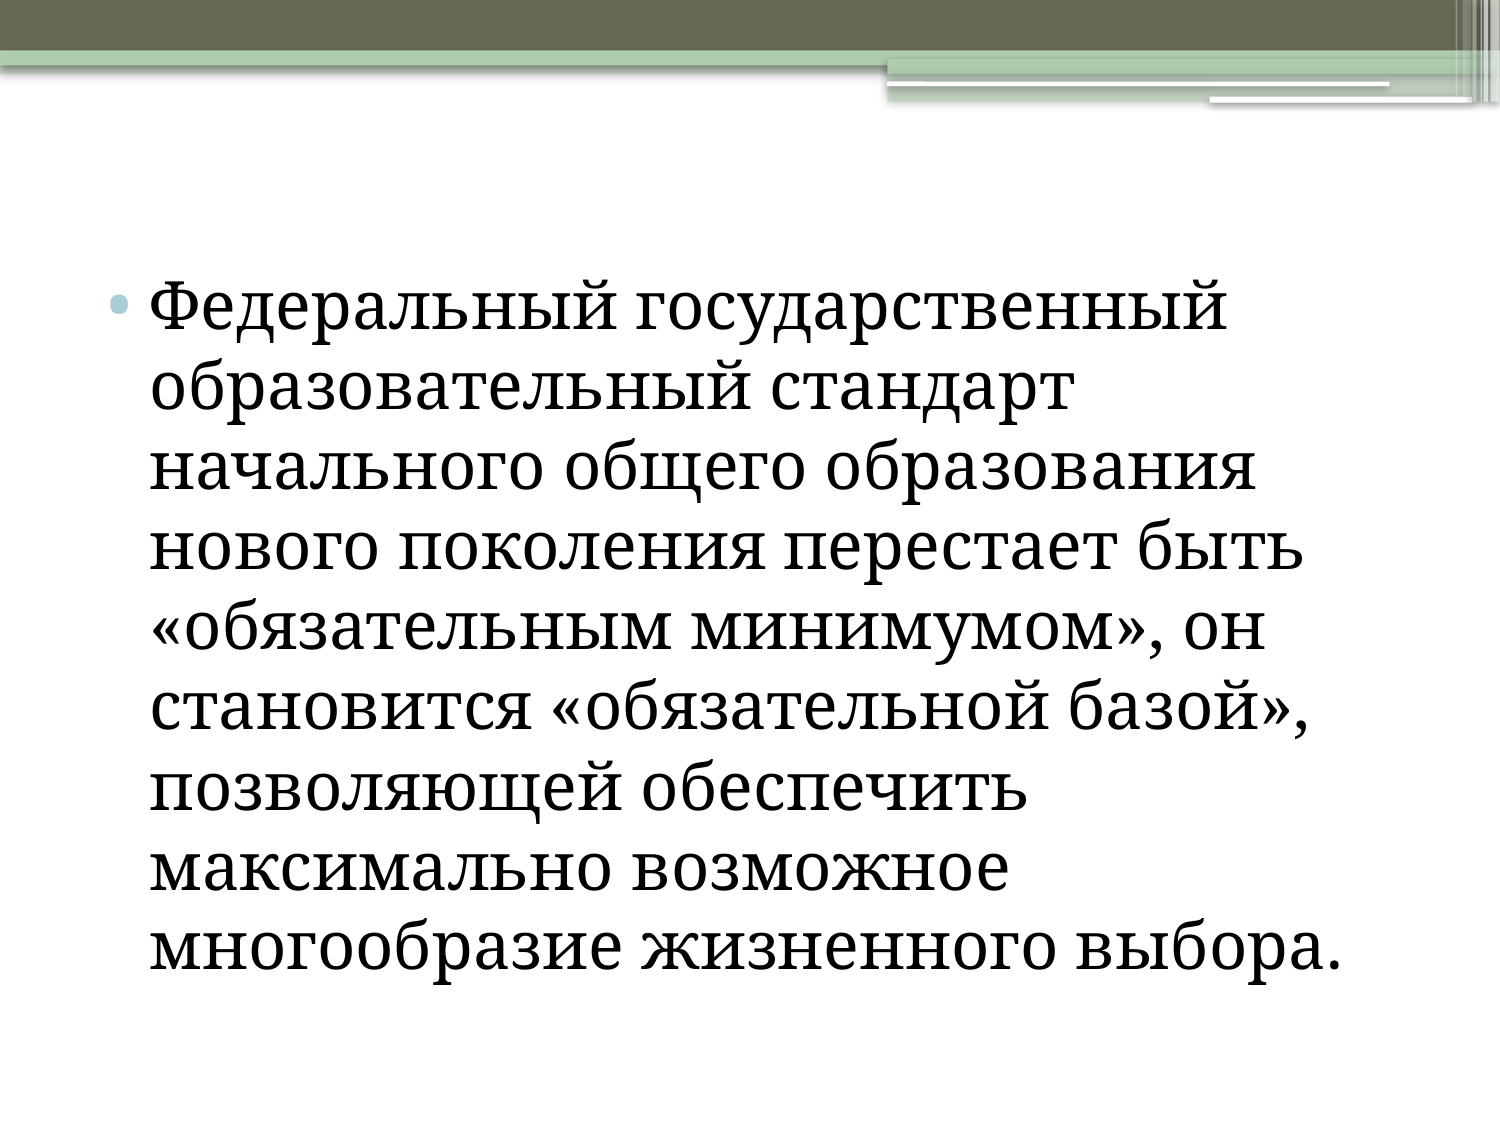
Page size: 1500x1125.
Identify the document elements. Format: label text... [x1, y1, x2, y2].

list Федеральный государственный образовательный стандарт начального общего образования нового поколения перестает быть «обязательным минимумом», он становится «обязательной базой», позволяющей обеспечить максимально возможное многообразие жизненного выбора. [75, 255, 1425, 1079]
